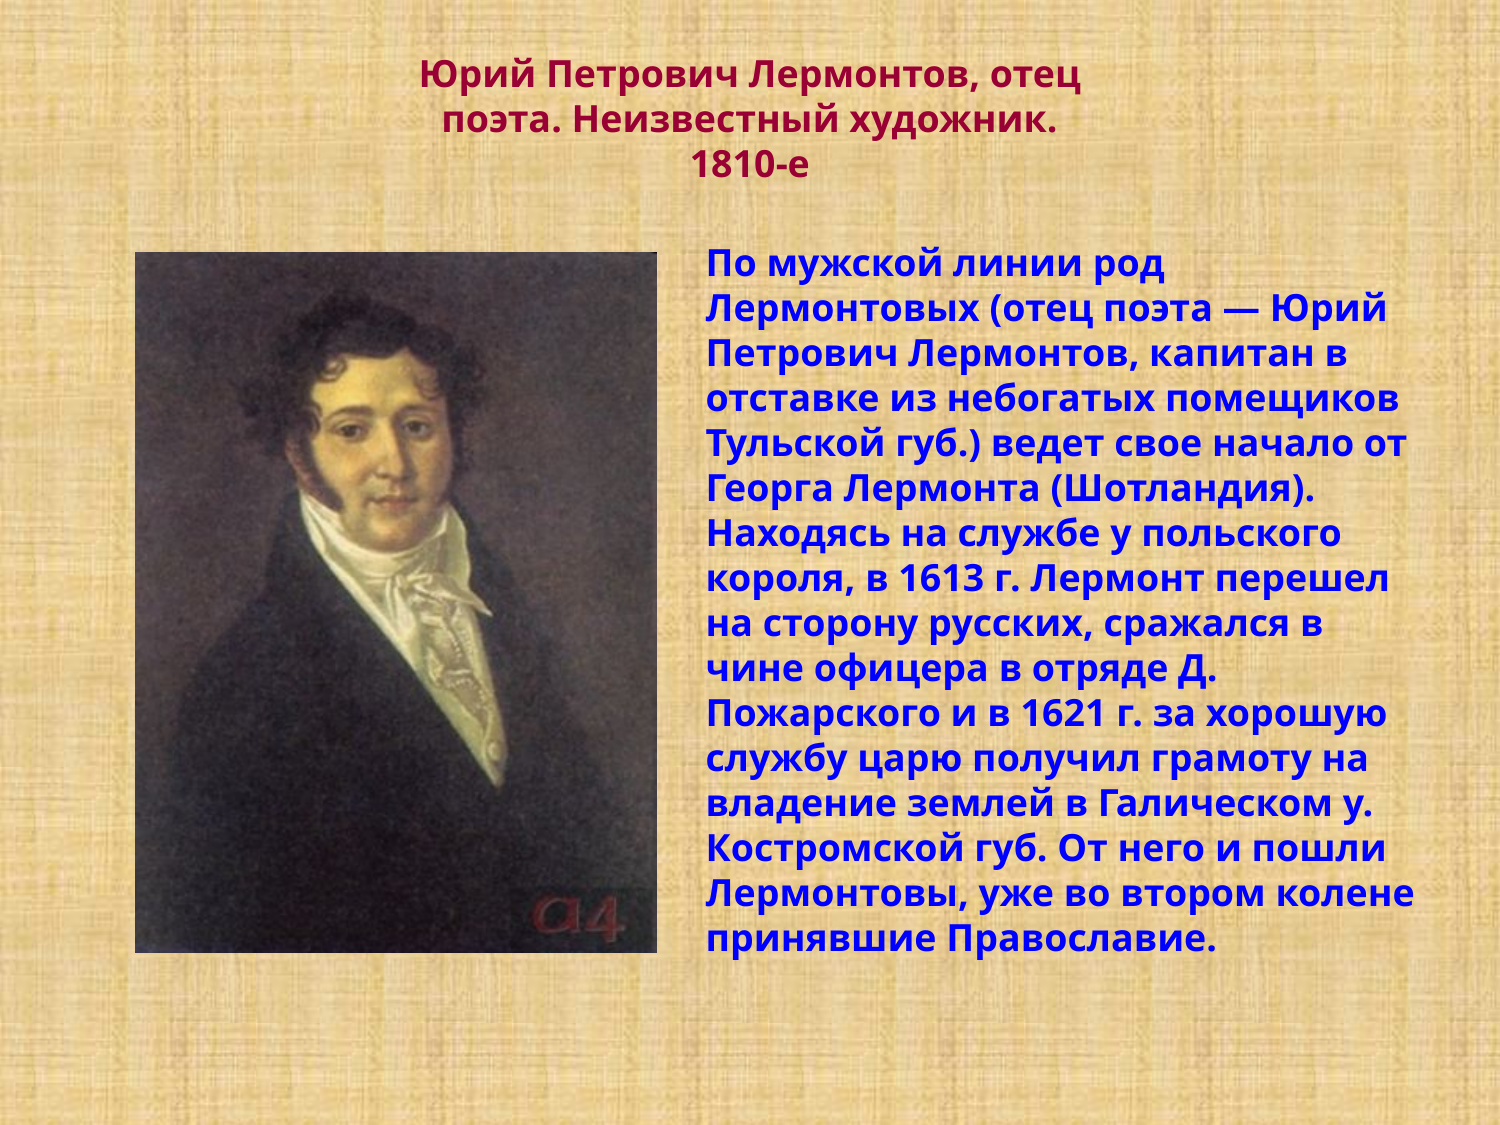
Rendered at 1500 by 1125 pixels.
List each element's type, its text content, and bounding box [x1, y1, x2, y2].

text_box Юрий Петрович Лермонтов, отец поэта. Неизвестный художник. 1810-е [374, 42, 1125, 193]
picture [0, 0, 1500, 1125]
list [135, 252, 657, 954]
text_box По мужской линии род Лермонтовых (отец поэта — Юрий Петрович Лермонтов, капитан в отставке из небогатых помещиков Тульской губ.) ведет свое начало от Георга Лермонта (Шотландия). Находясь на службе у польского короля, в 1613 г. Лермонт перешел на сторону русских, сражался в чине офицера в отряде Д. Пожарского и в 1621 г. за хорошую службу царю получил грамоту на владение землей в Галическом у. Костромской губ. От него и пошли Лермонтовы, уже во втором колене принявшие Православие. [690, 231, 1441, 967]
